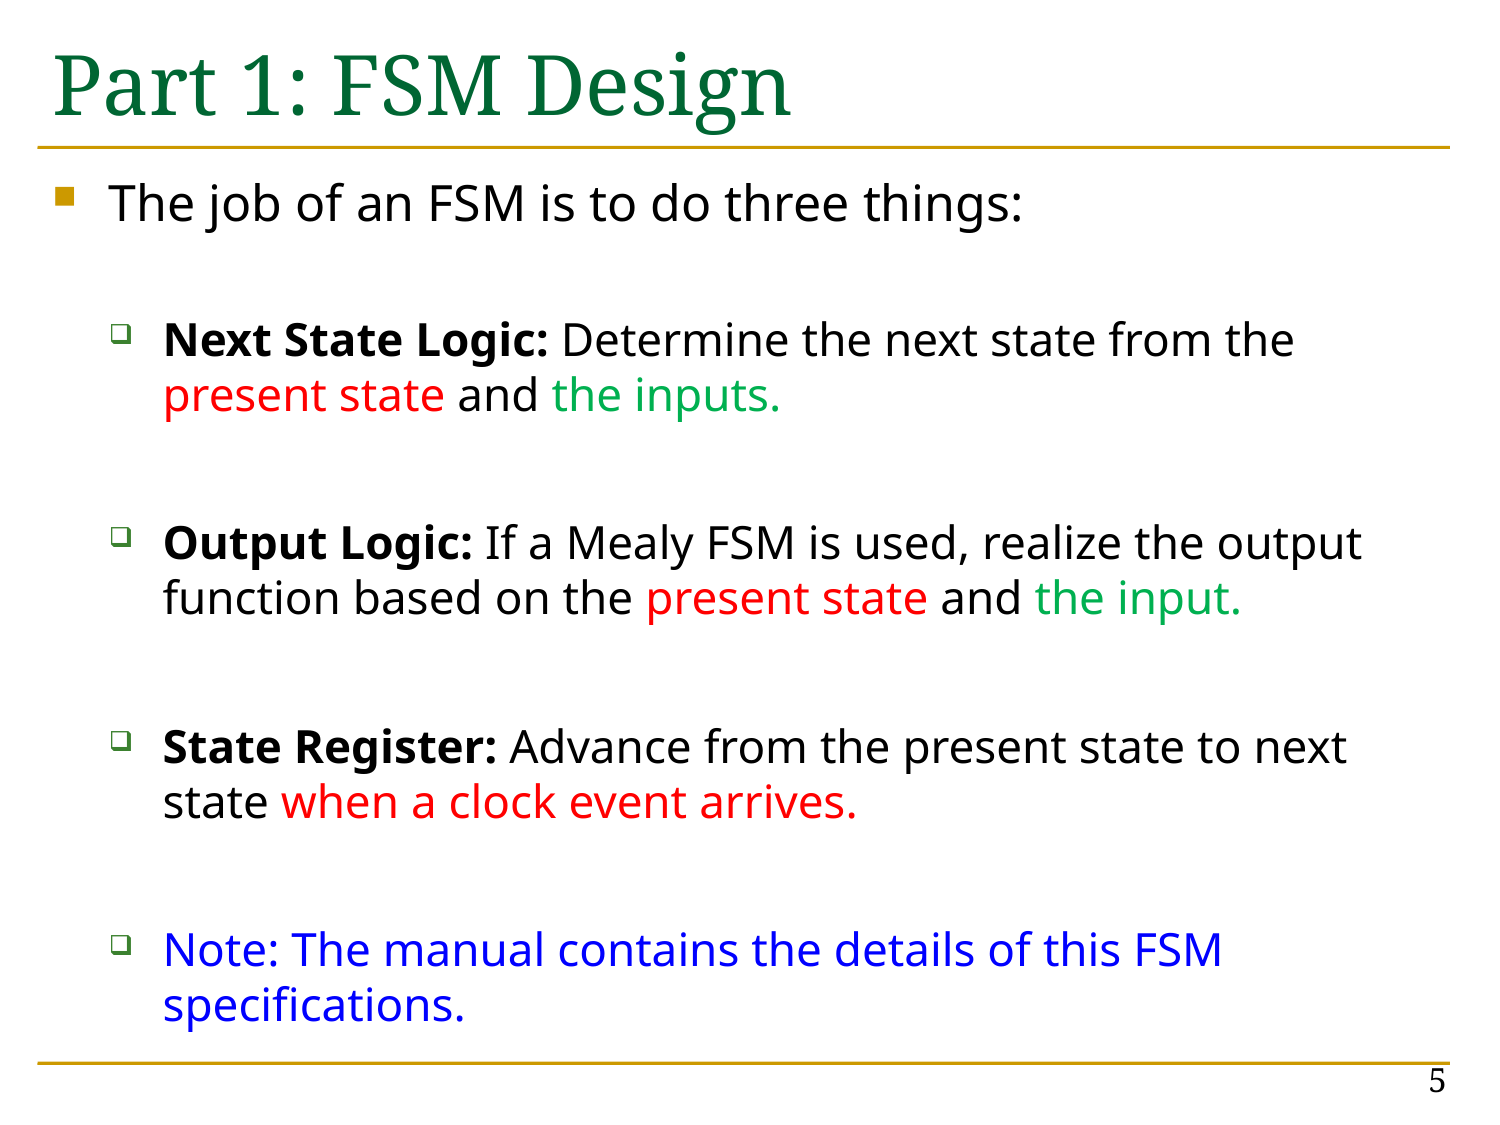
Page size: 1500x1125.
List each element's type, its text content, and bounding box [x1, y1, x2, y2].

slide_number 5 [1111, 1036, 1462, 1112]
title Part 1: FSM Design [37, 24, 1450, 163]
list The job of an FSM is to do three things: Next State Logic: Determine the next state from the present state and the inputs. Output Logic: If a Mealy FSM is used, realize the output function based on the present state and the input. State Register: Advance from the present state to next state when a clock event arrives. Note: The manual contains the details of this FSM specifications. [37, 163, 1450, 1016]
